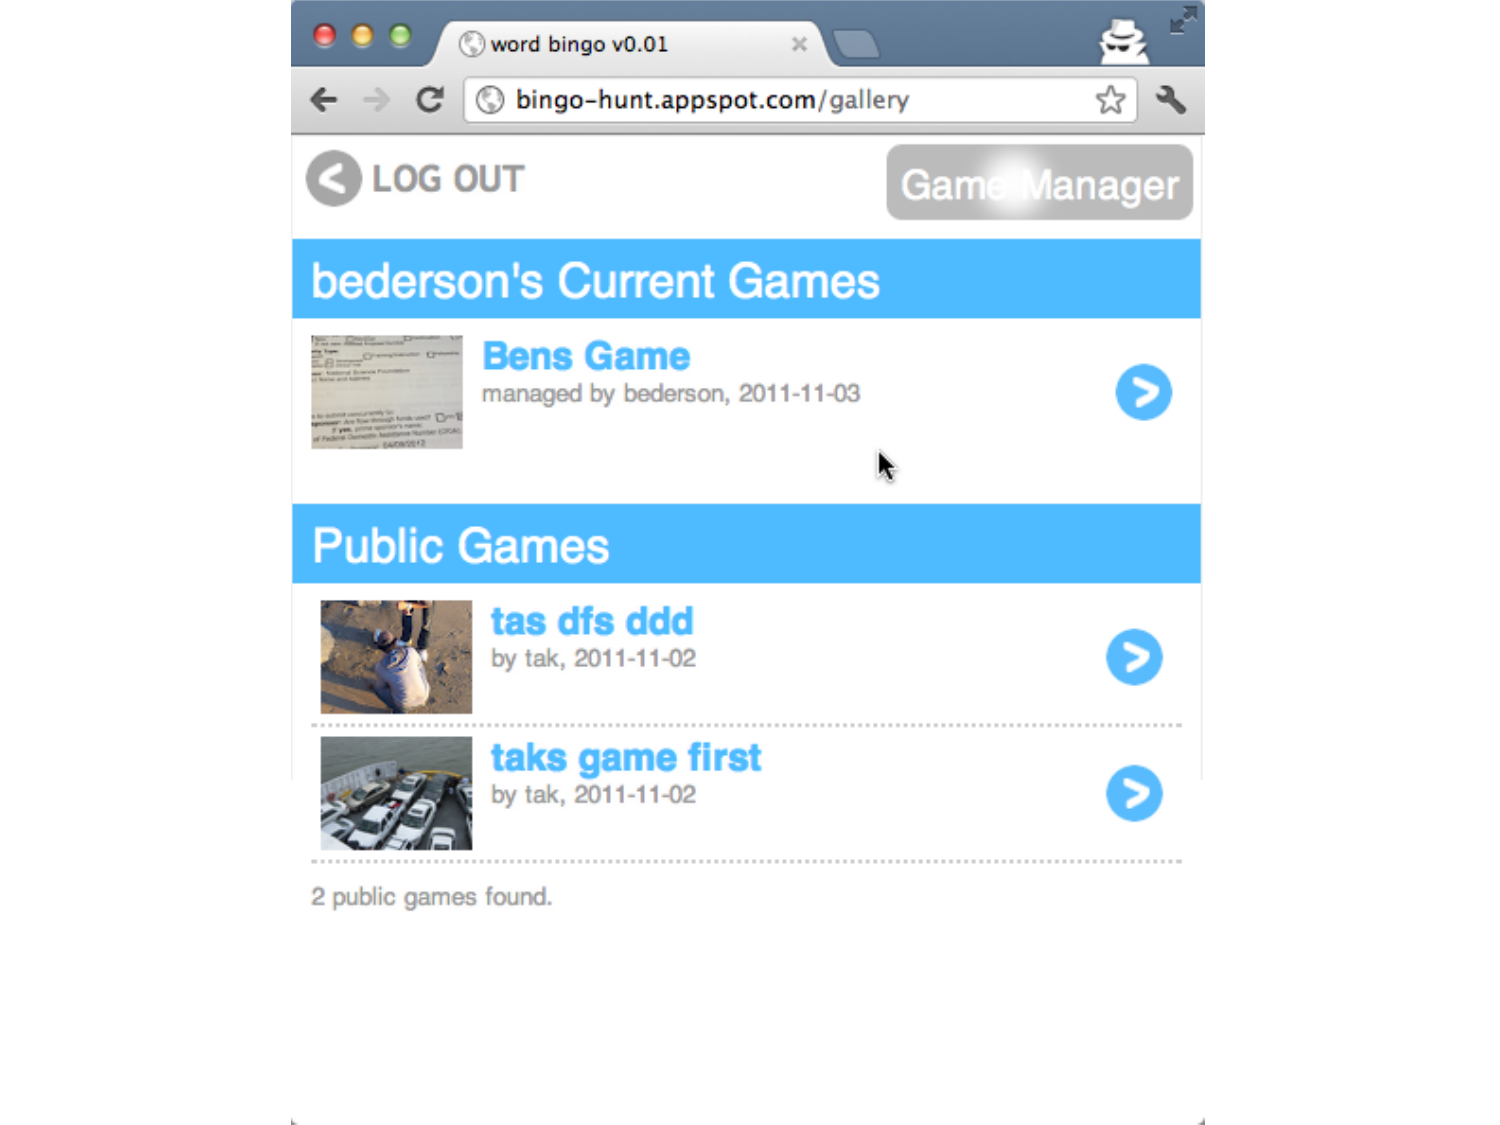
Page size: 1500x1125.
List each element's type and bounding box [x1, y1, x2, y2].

picture [291, 0, 1206, 1125]
